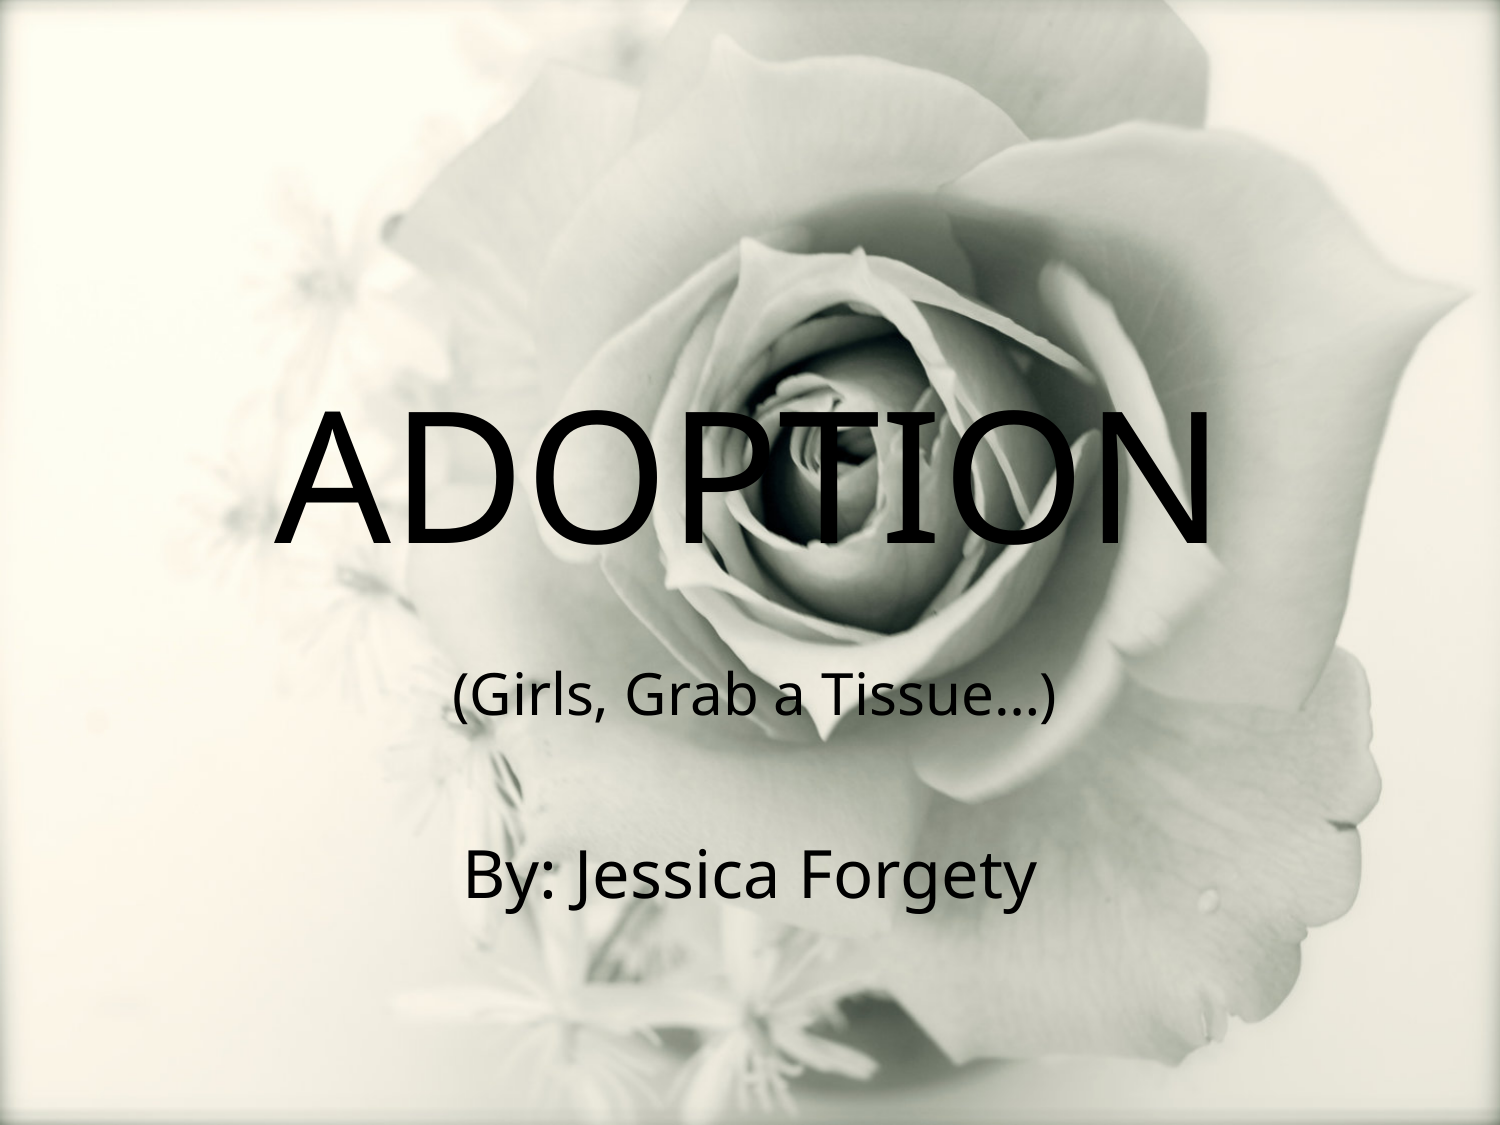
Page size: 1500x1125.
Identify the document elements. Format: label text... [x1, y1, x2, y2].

text_box (Girls, Grab a Tissue…) [437, 650, 1200, 735]
title ADOPTION [112, 349, 1388, 591]
subtitle By: Jessica Forgety [225, 637, 1275, 925]
picture [0, 0, 1500, 1125]
